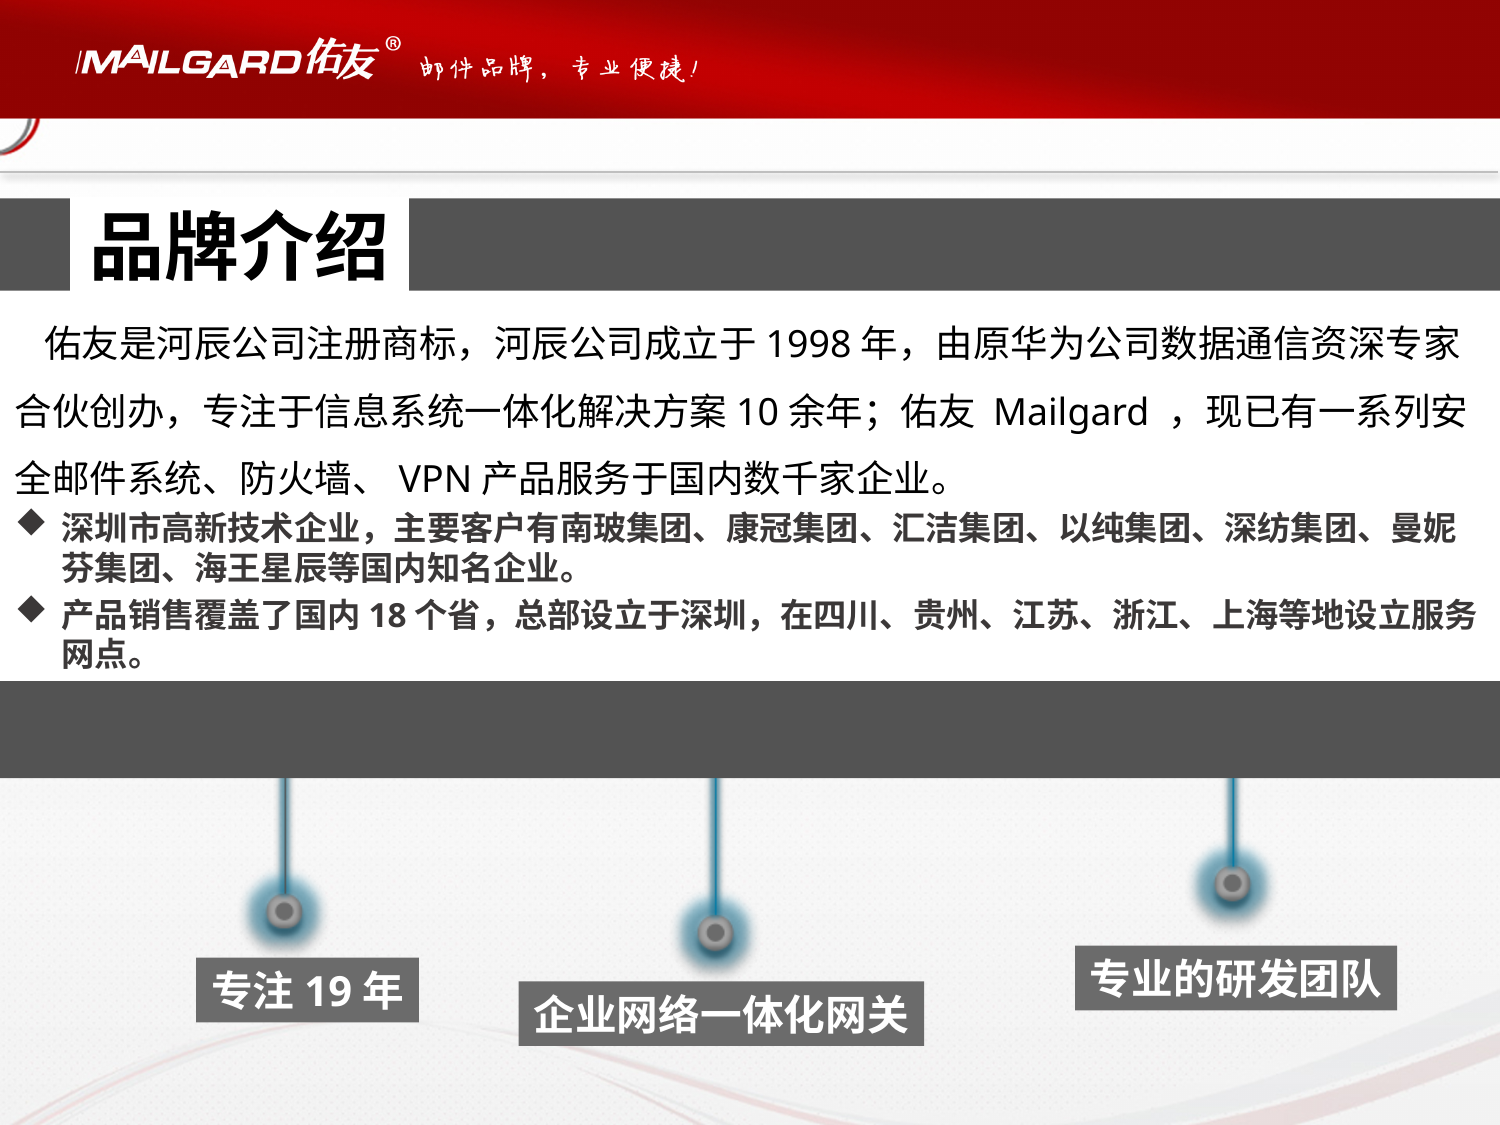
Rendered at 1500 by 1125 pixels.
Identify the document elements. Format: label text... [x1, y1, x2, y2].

text_box [409, 197, 1500, 290]
text_box 佑友是河辰公司注册商标，河辰公司成立于1998年，由原华为公司数据通信资深专家合伙创办，专注于信息系统一体化解决方案10余年；佑友 Mailgard ，现已有一系列安全邮件系统、防火墙、VPN产品服务于国内数千家企业。 深圳市高新技术企业，主要客户有南玻集团、康冠集团、汇洁集团、以纯集团、深纺集团、曼妮芬集团、海王星辰等国内知名企业。 产品销售覆盖了国内18个省，总部设立于深圳，在四川、贵州、江苏、浙江、上海等地设立服务网点。 [0, 290, 1500, 681]
text_box [777, 681, 1169, 779]
text_box [0, 197, 70, 290]
text_box 企业网络一体化网关 [518, 981, 925, 1046]
text_box 专业的研发团队 [1075, 945, 1398, 1011]
picture [0, 0, 1500, 197]
text_box [0, 681, 651, 779]
text_box 品牌介绍 [70, 197, 409, 290]
picture [0, 563, 1500, 1125]
text_box [1295, 681, 1500, 779]
text_box 专注19年 [196, 957, 419, 1023]
